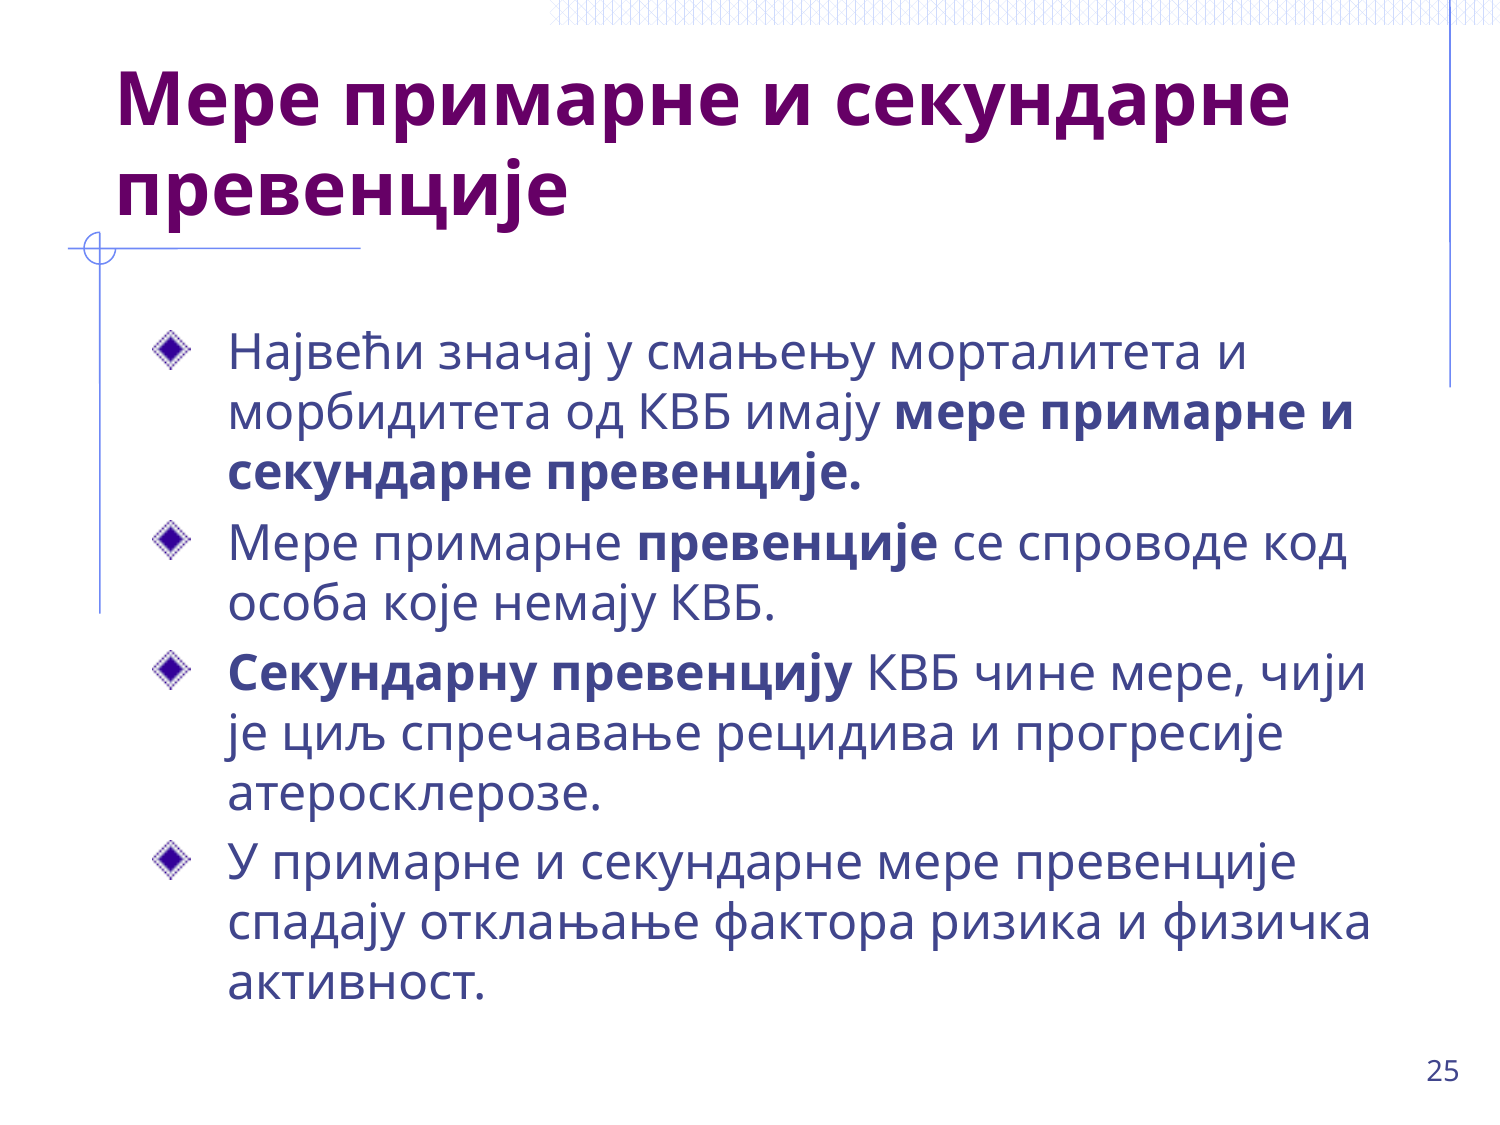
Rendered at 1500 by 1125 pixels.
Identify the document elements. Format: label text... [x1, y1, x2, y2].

list Највећи значај у смањењу морталитета и морбидитета од КВБ имају мере примарне и секундарне превенције. Мере примарне превенције се спроводе код особа које немају КВБ. Секундарну превенцију КВБ чине мере, чији је циљ спречавање рецидива и прогресије атеросклерозе. У примарне и секундарне мере превенције спадају отклањање фактора ризика и физичка активност. [137, 312, 1413, 988]
picture [152, 650, 191, 690]
slide_number 25 [1162, 1025, 1475, 1100]
picture [152, 330, 191, 370]
picture [152, 840, 191, 880]
title Мере примарне и секундарне превенције [99, 49, 1376, 238]
picture [152, 520, 191, 560]
